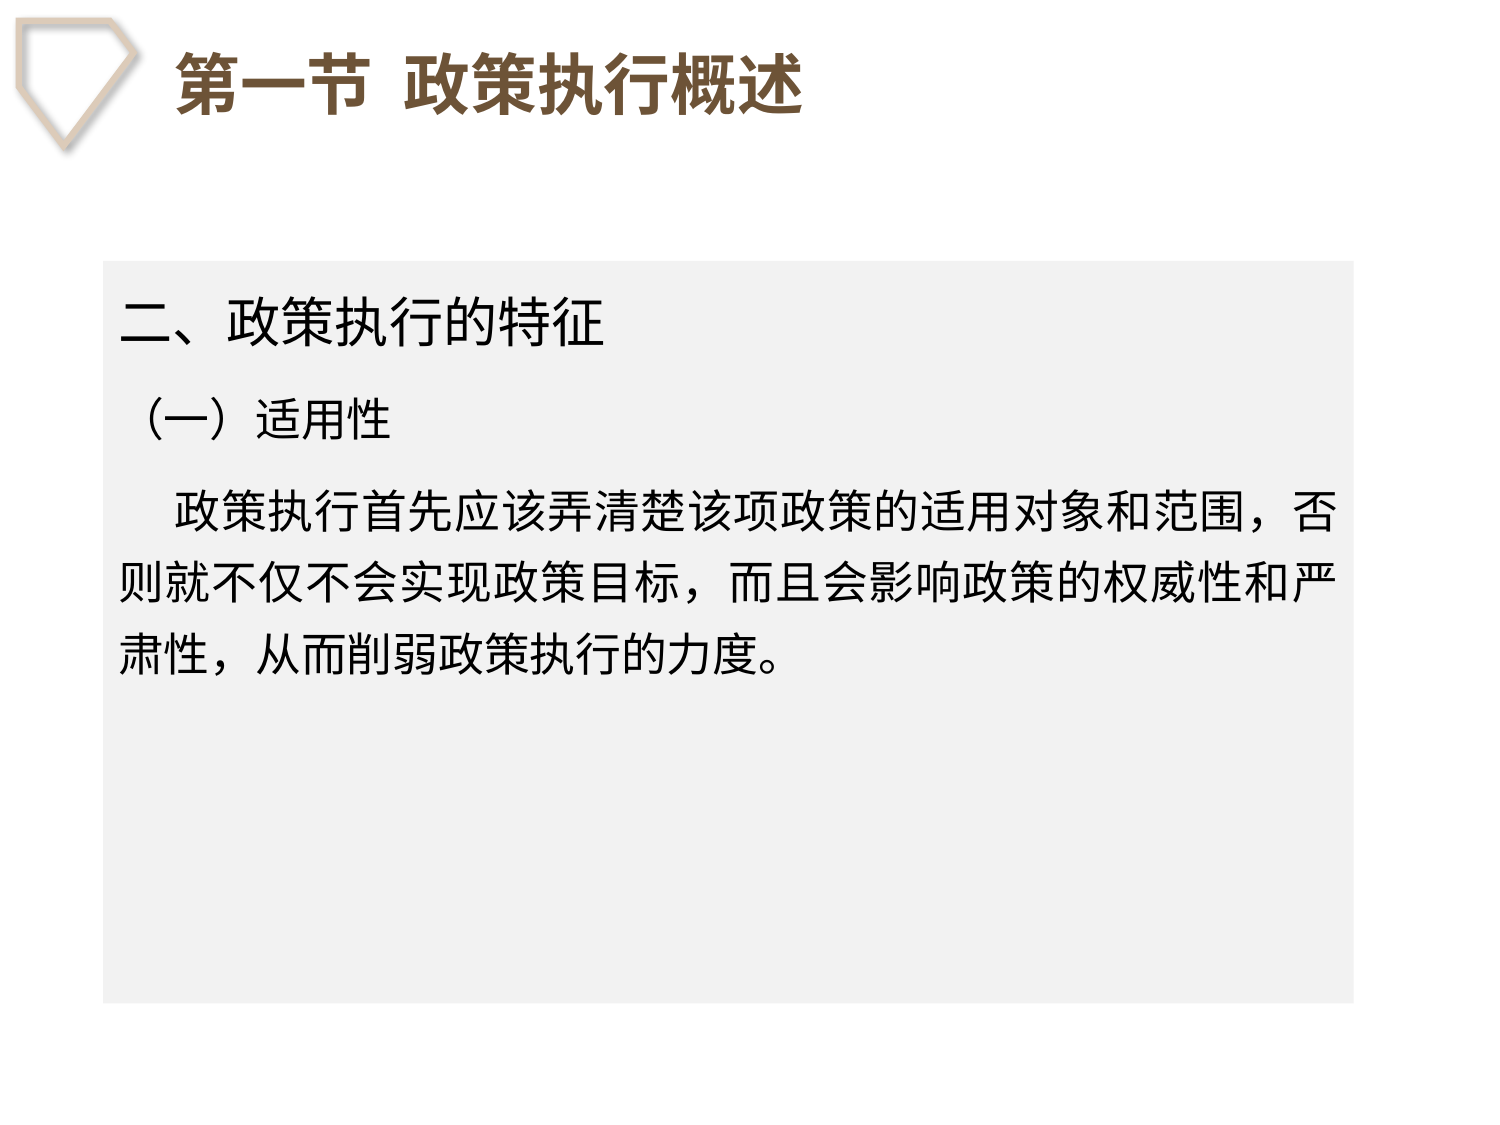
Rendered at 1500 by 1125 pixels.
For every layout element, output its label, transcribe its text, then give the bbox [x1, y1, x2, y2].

title 第一节 政策执行概述 [158, 18, 1456, 159]
list 二、政策执行的特征 （一）适用性 政策执行首先应该弄清楚该项政策的适用对象和范围，否则就不仅不会实现政策目标，而且会影响政策的权威性和严肃性，从而削弱政策执行的力度。 [103, 260, 1354, 1004]
